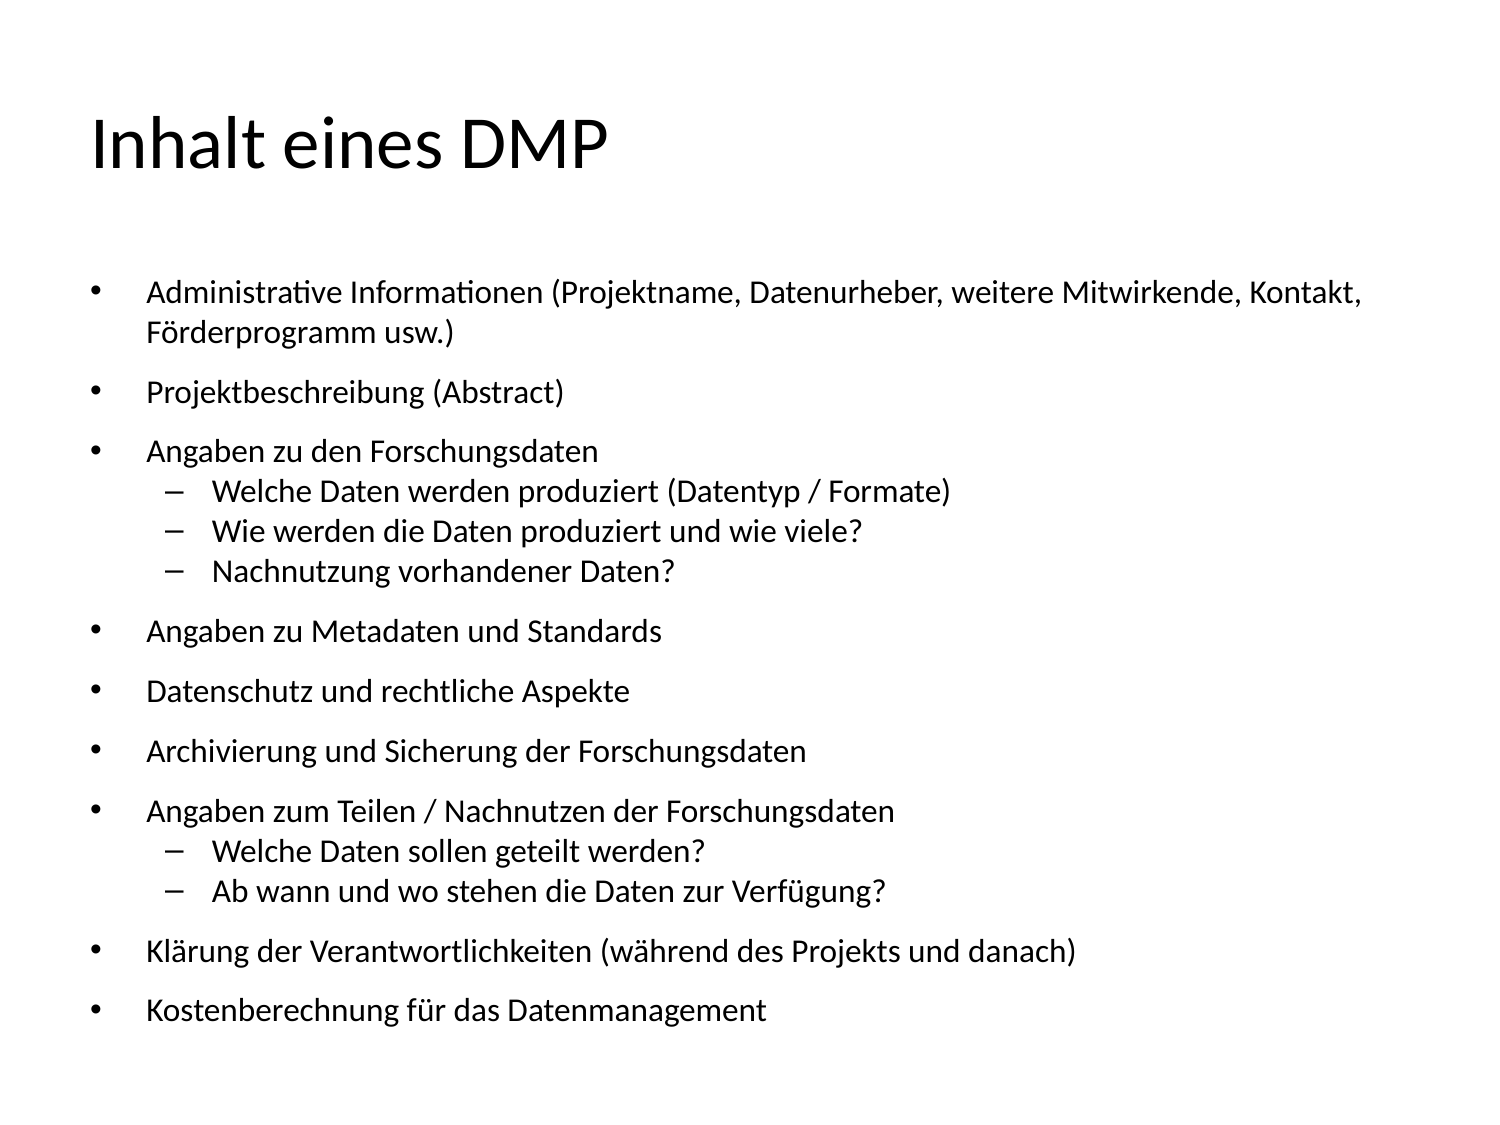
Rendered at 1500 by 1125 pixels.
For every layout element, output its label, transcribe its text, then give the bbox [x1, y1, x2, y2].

title Inhalt eines DMP [75, 45, 1425, 233]
list Administrative Informationen (Projektname, Datenurheber, weitere Mitwirkende, Kontakt, Förderprogramm usw.) Projektbeschreibung (Abstract) Angaben zu den Forschungsdaten Welche Daten werden produziert (Datentyp / Formate) Wie werden die Daten produziert und wie viele? Nachnutzung vorhandener Daten? Angaben zu Metadaten und Standards Datenschutz und rechtliche Aspekte Archivierung und Sicherung der Forschungsdaten Angaben zum Teilen / Nachnutzen der Forschungsdaten Welche Daten sollen geteilt werden? Ab wann und wo stehen die Daten zur Verfügung? Klärung der Verantwortlichkeiten (während des Projekts und danach) Kostenberechnung für das Datenmanagement [75, 262, 1425, 1037]
